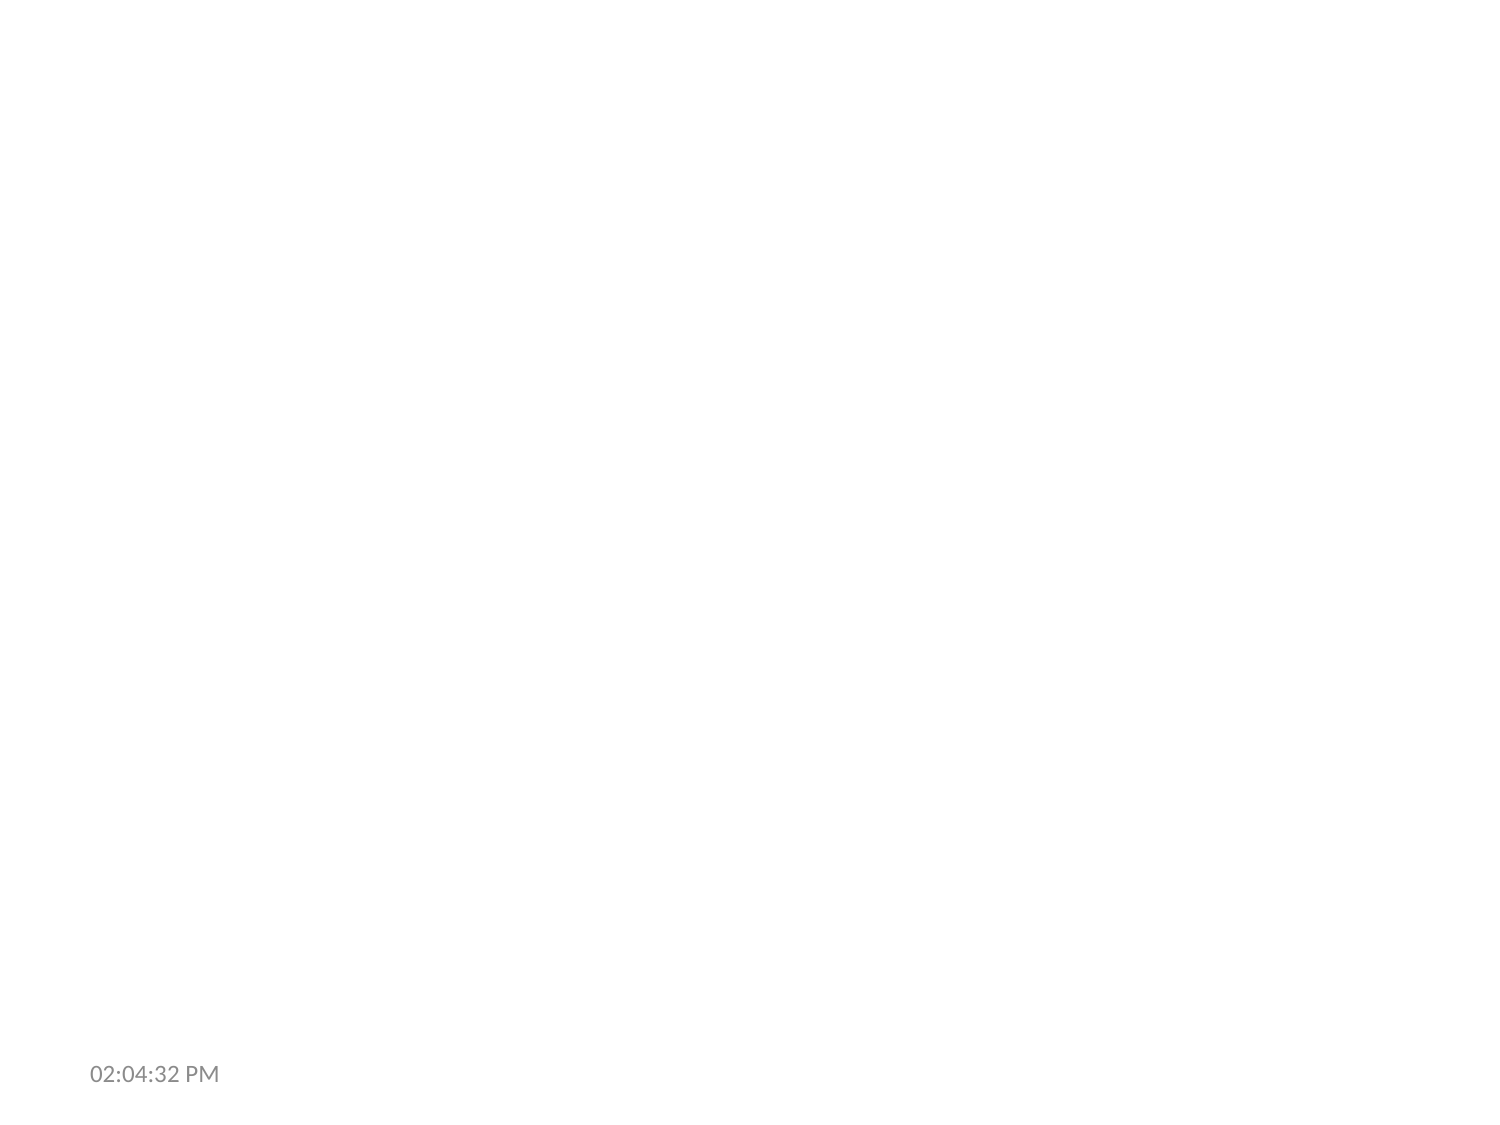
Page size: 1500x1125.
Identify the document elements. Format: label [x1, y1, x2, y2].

slide_number [75, 1042, 425, 1103]
